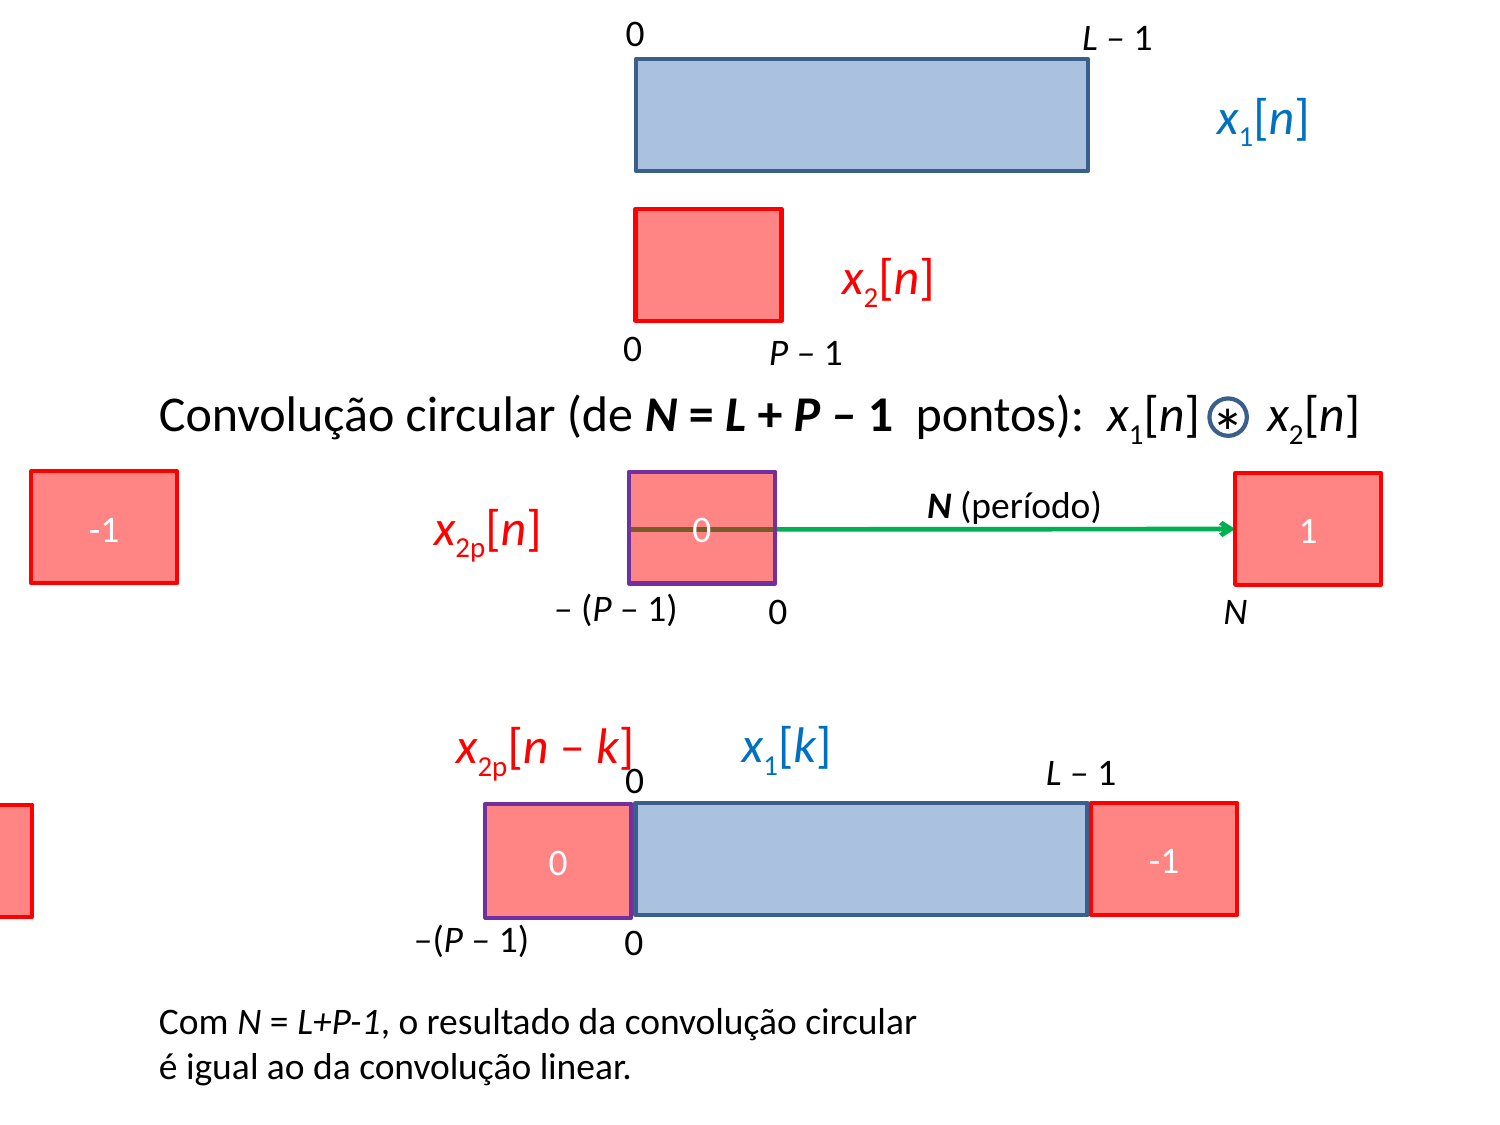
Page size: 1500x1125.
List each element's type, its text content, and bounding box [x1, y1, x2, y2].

text_box L – 1 [1031, 740, 1132, 801]
text_box x1[k] [726, 705, 847, 789]
text_box Com N = L+P-1, o resultado da convolução circular é igual ao da convolução linear. [144, 989, 941, 1095]
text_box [31, 471, 1382, 641]
text_box x2[n] [827, 237, 950, 321]
text_box x1[n] [1202, 76, 1325, 160]
text_box [633, 207, 784, 323]
text_box L – 1 [1067, 5, 1177, 66]
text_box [135, 374, 1384, 471]
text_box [0, 802, 1238, 972]
text_box x2p[n – k] [441, 706, 649, 790]
text_box P – 1 [754, 320, 858, 372]
text_box 0 [610, 748, 660, 801]
text_box [634, 57, 1090, 173]
text_box 0 [608, 316, 658, 372]
text_box 0 [610, 2, 660, 62]
